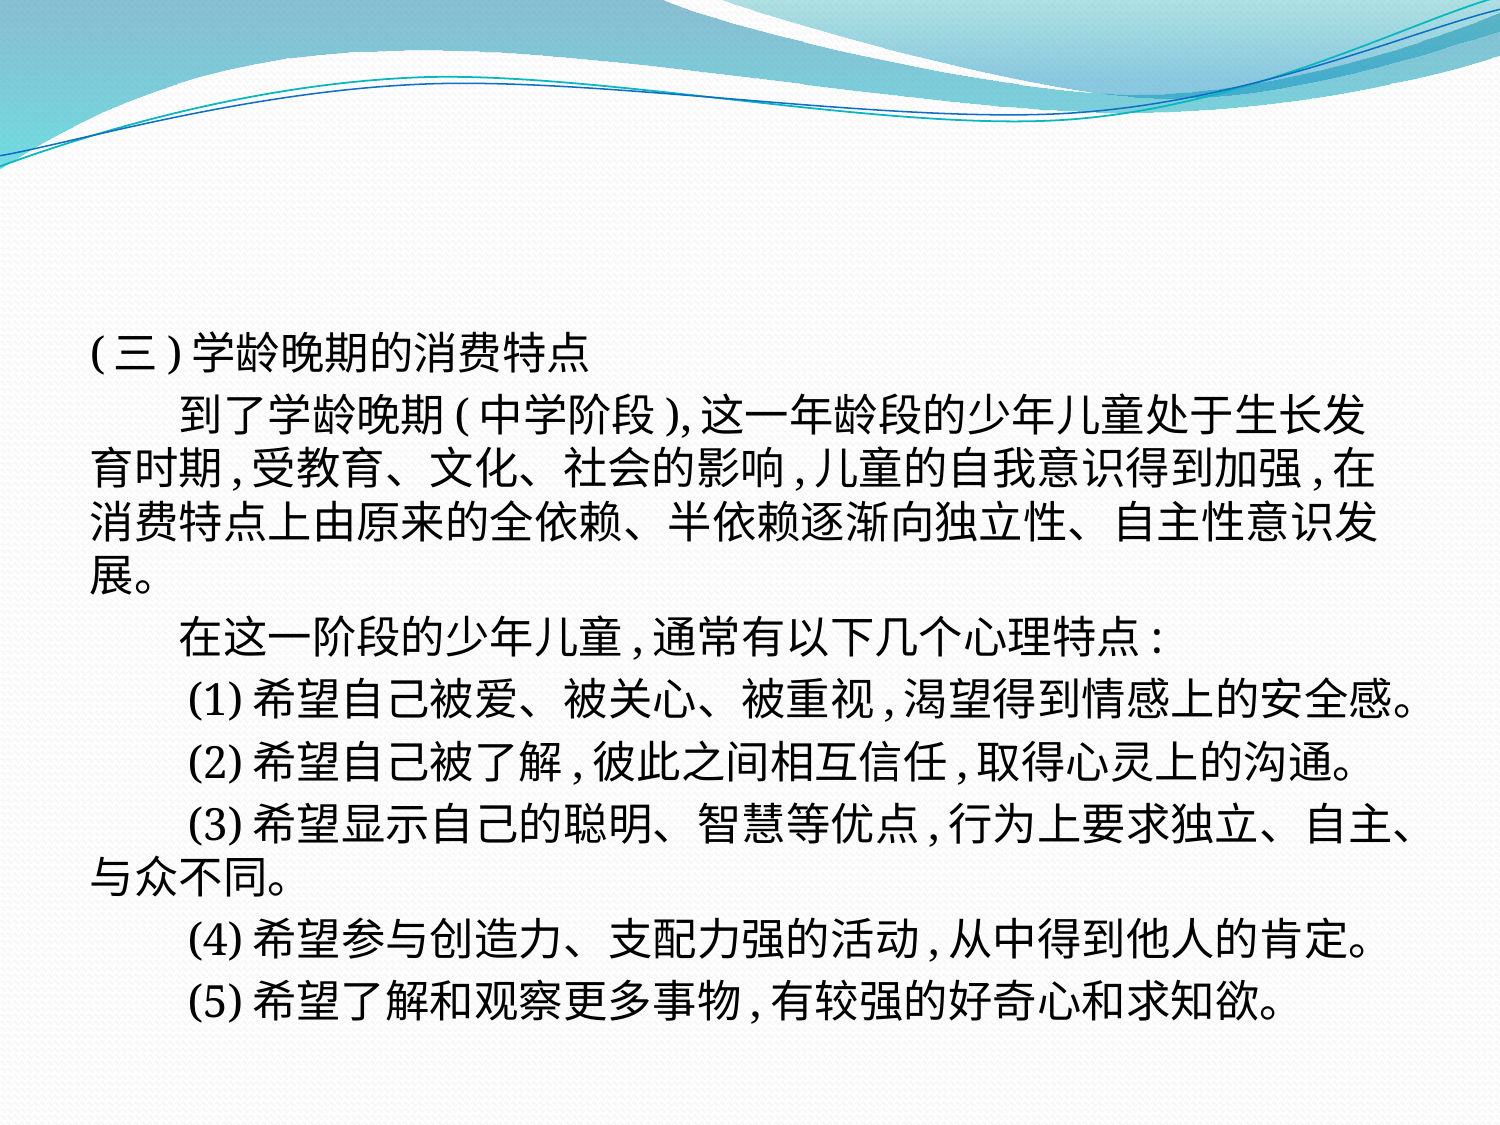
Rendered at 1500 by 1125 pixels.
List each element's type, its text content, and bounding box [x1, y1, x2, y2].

list (三)学龄晚期的消费特点 到了学龄晚期(中学阶段),这一年龄段的少年儿童处于生长发育时期,受教育、文化、社会的影响,儿童的自我意识得到加强,在消费特点上由原来的全依赖、半依赖逐渐向独立性、自主性意识发展。 在这一阶段的少年儿童,通常有以下几个心理特点: (1)希望自己被爱、被关心、被重视,渴望得到情感上的安全感。 (2)希望自己被了解,彼此之间相互信任,取得心灵上的沟通。 (3)希望显示自己的聪明、智慧等优点,行为上要求独立、自主、与众不同。 (4)希望参与创造力、支配力强的活动,从中得到他人的肯定。 (5)希望了解和观察更多事物,有较强的好奇心和求知欲。 [75, 317, 1425, 1038]
